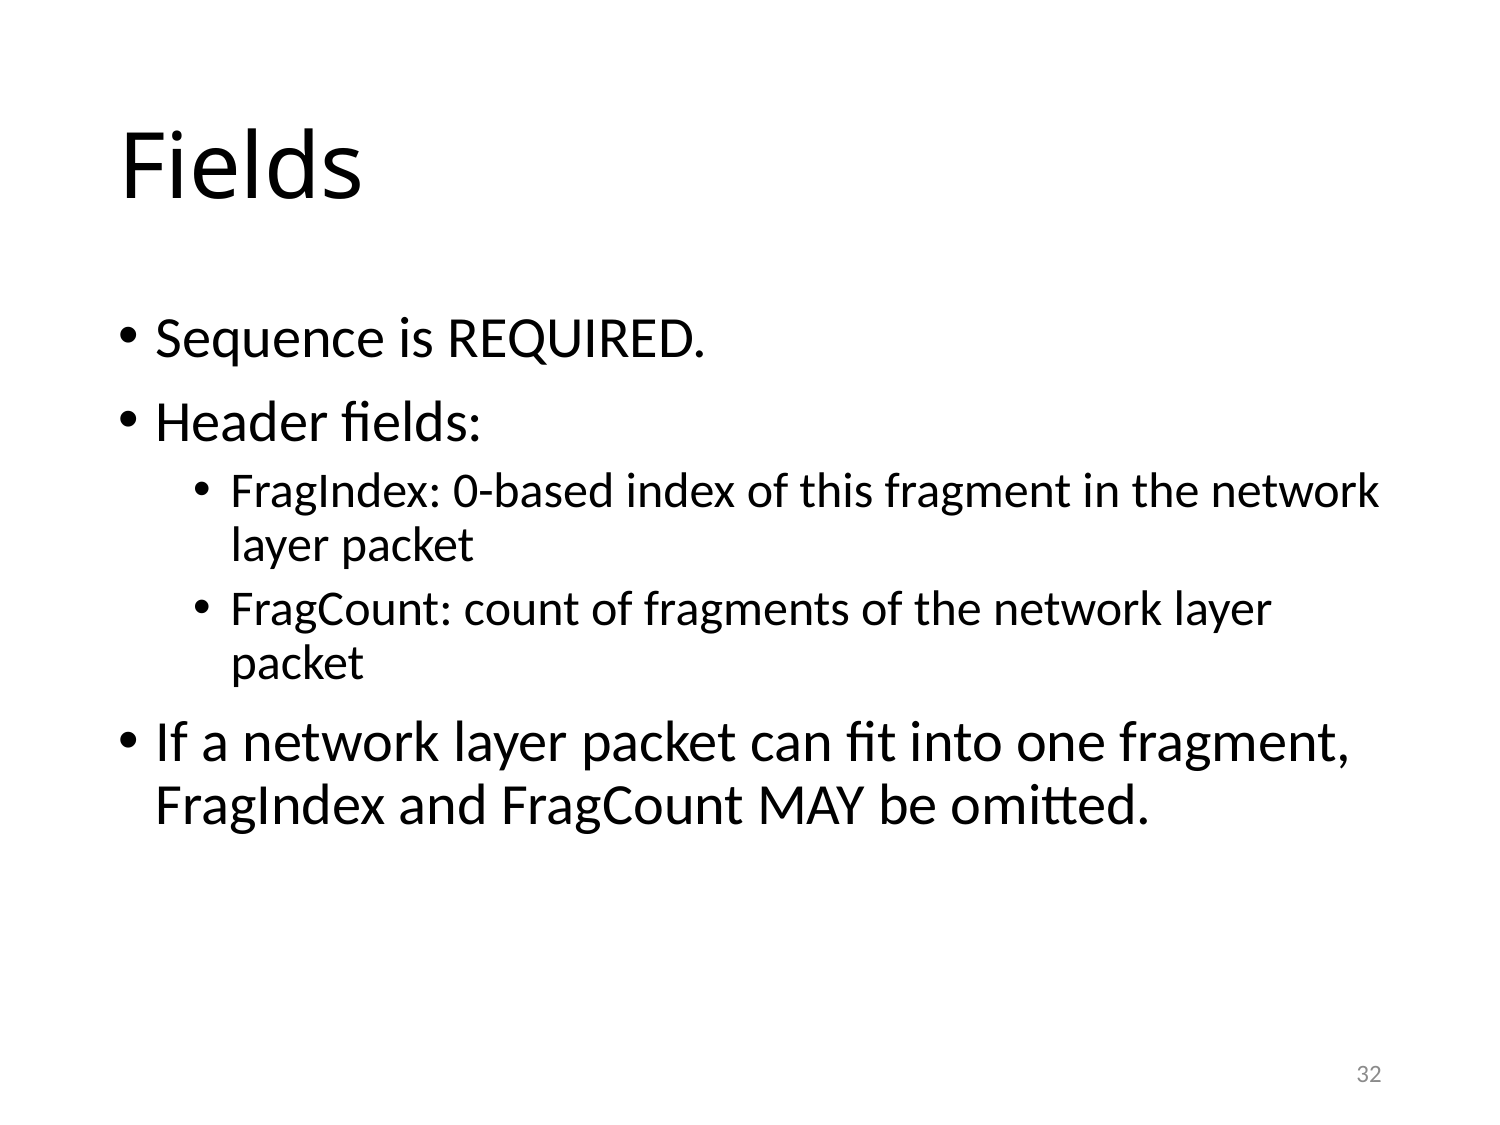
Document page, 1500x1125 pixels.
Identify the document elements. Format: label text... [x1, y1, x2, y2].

list Sequence is REQUIRED. Header fields: FragIndex: 0-based index of this fragment in the network layer packet FragCount: count of fragments of the network layer packet If a network layer packet can fit into one fragment, FragIndex and FragCount MAY be omitted. [103, 299, 1397, 1014]
slide_number 32 [1059, 1042, 1397, 1103]
title Fields [103, 59, 1397, 278]
